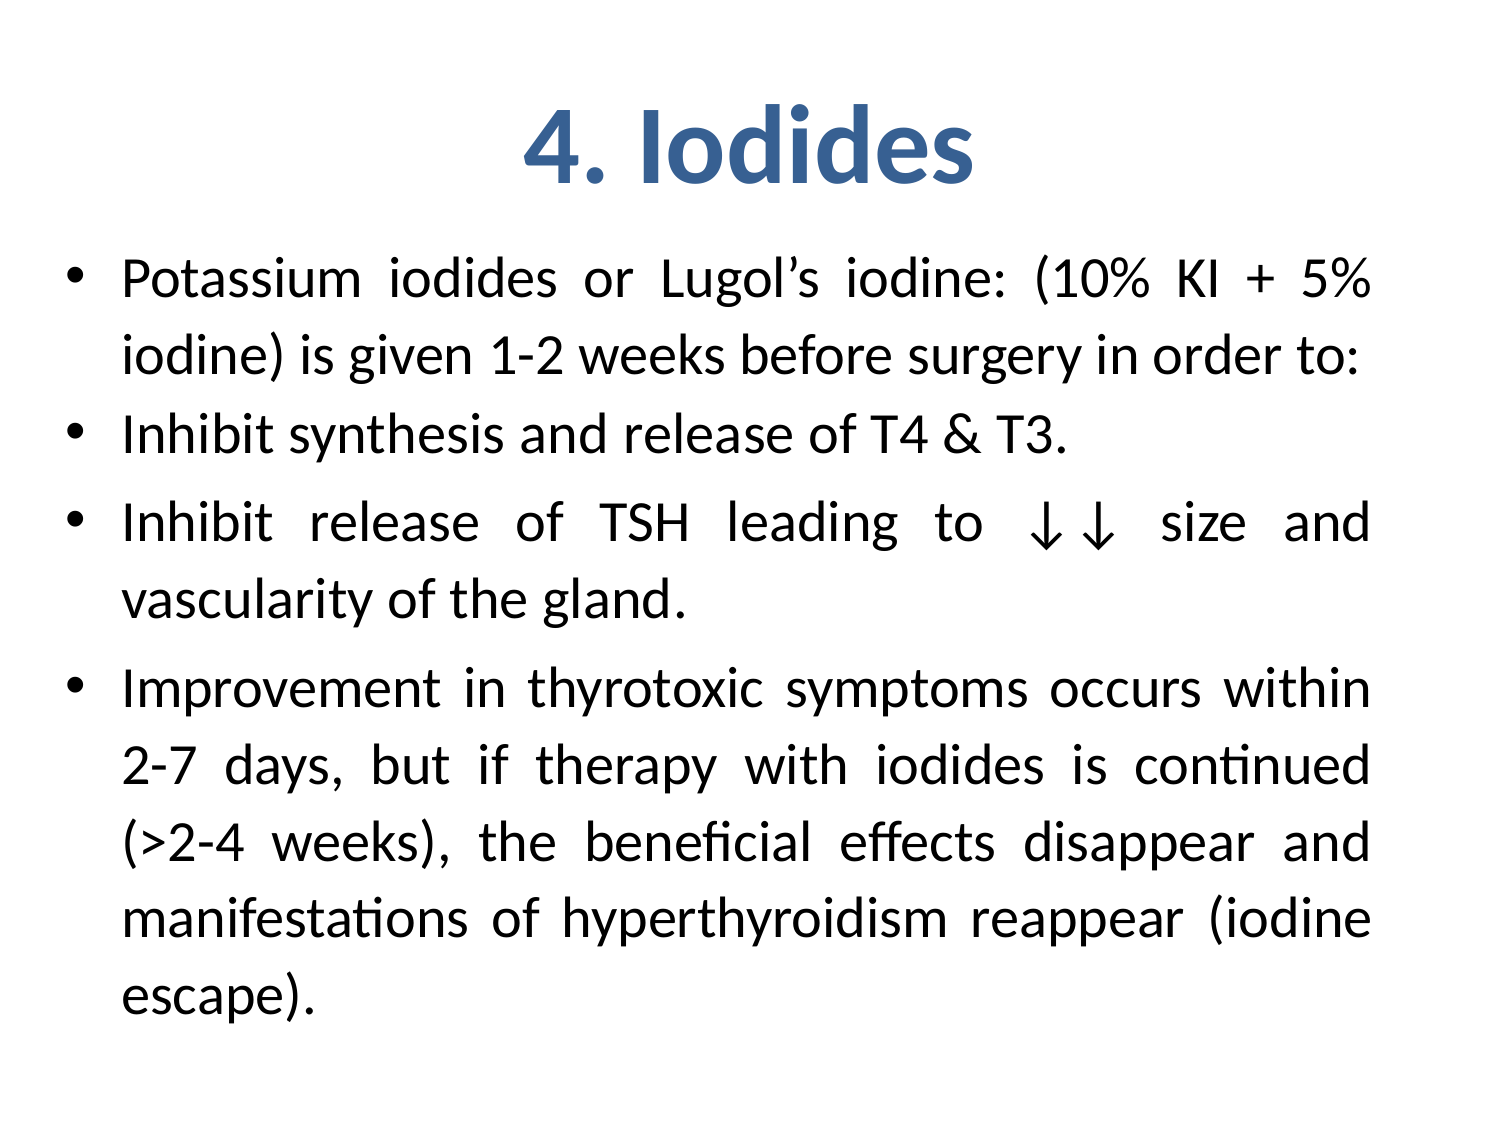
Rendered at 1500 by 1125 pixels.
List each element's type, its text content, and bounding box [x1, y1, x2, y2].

title 4. Iodides [75, 45, 1425, 224]
list Potassium iodides or Lugol’s iodine: (10% KI + 5% iodine) is given 1-2 weeks before surgery in order to: Inhibit synthesis and release of T4 & T3. Inhibit release of TSH leading to ↓↓ size and vascularity of the gland. Improvement in thyrotoxic symptoms occurs within 2-7 days, but if therapy with iodides is continued (>2-4 weeks), the beneficial effects disappear and manifestations of hyperthyroidism reappear (iodine escape). [50, 224, 1500, 1125]
